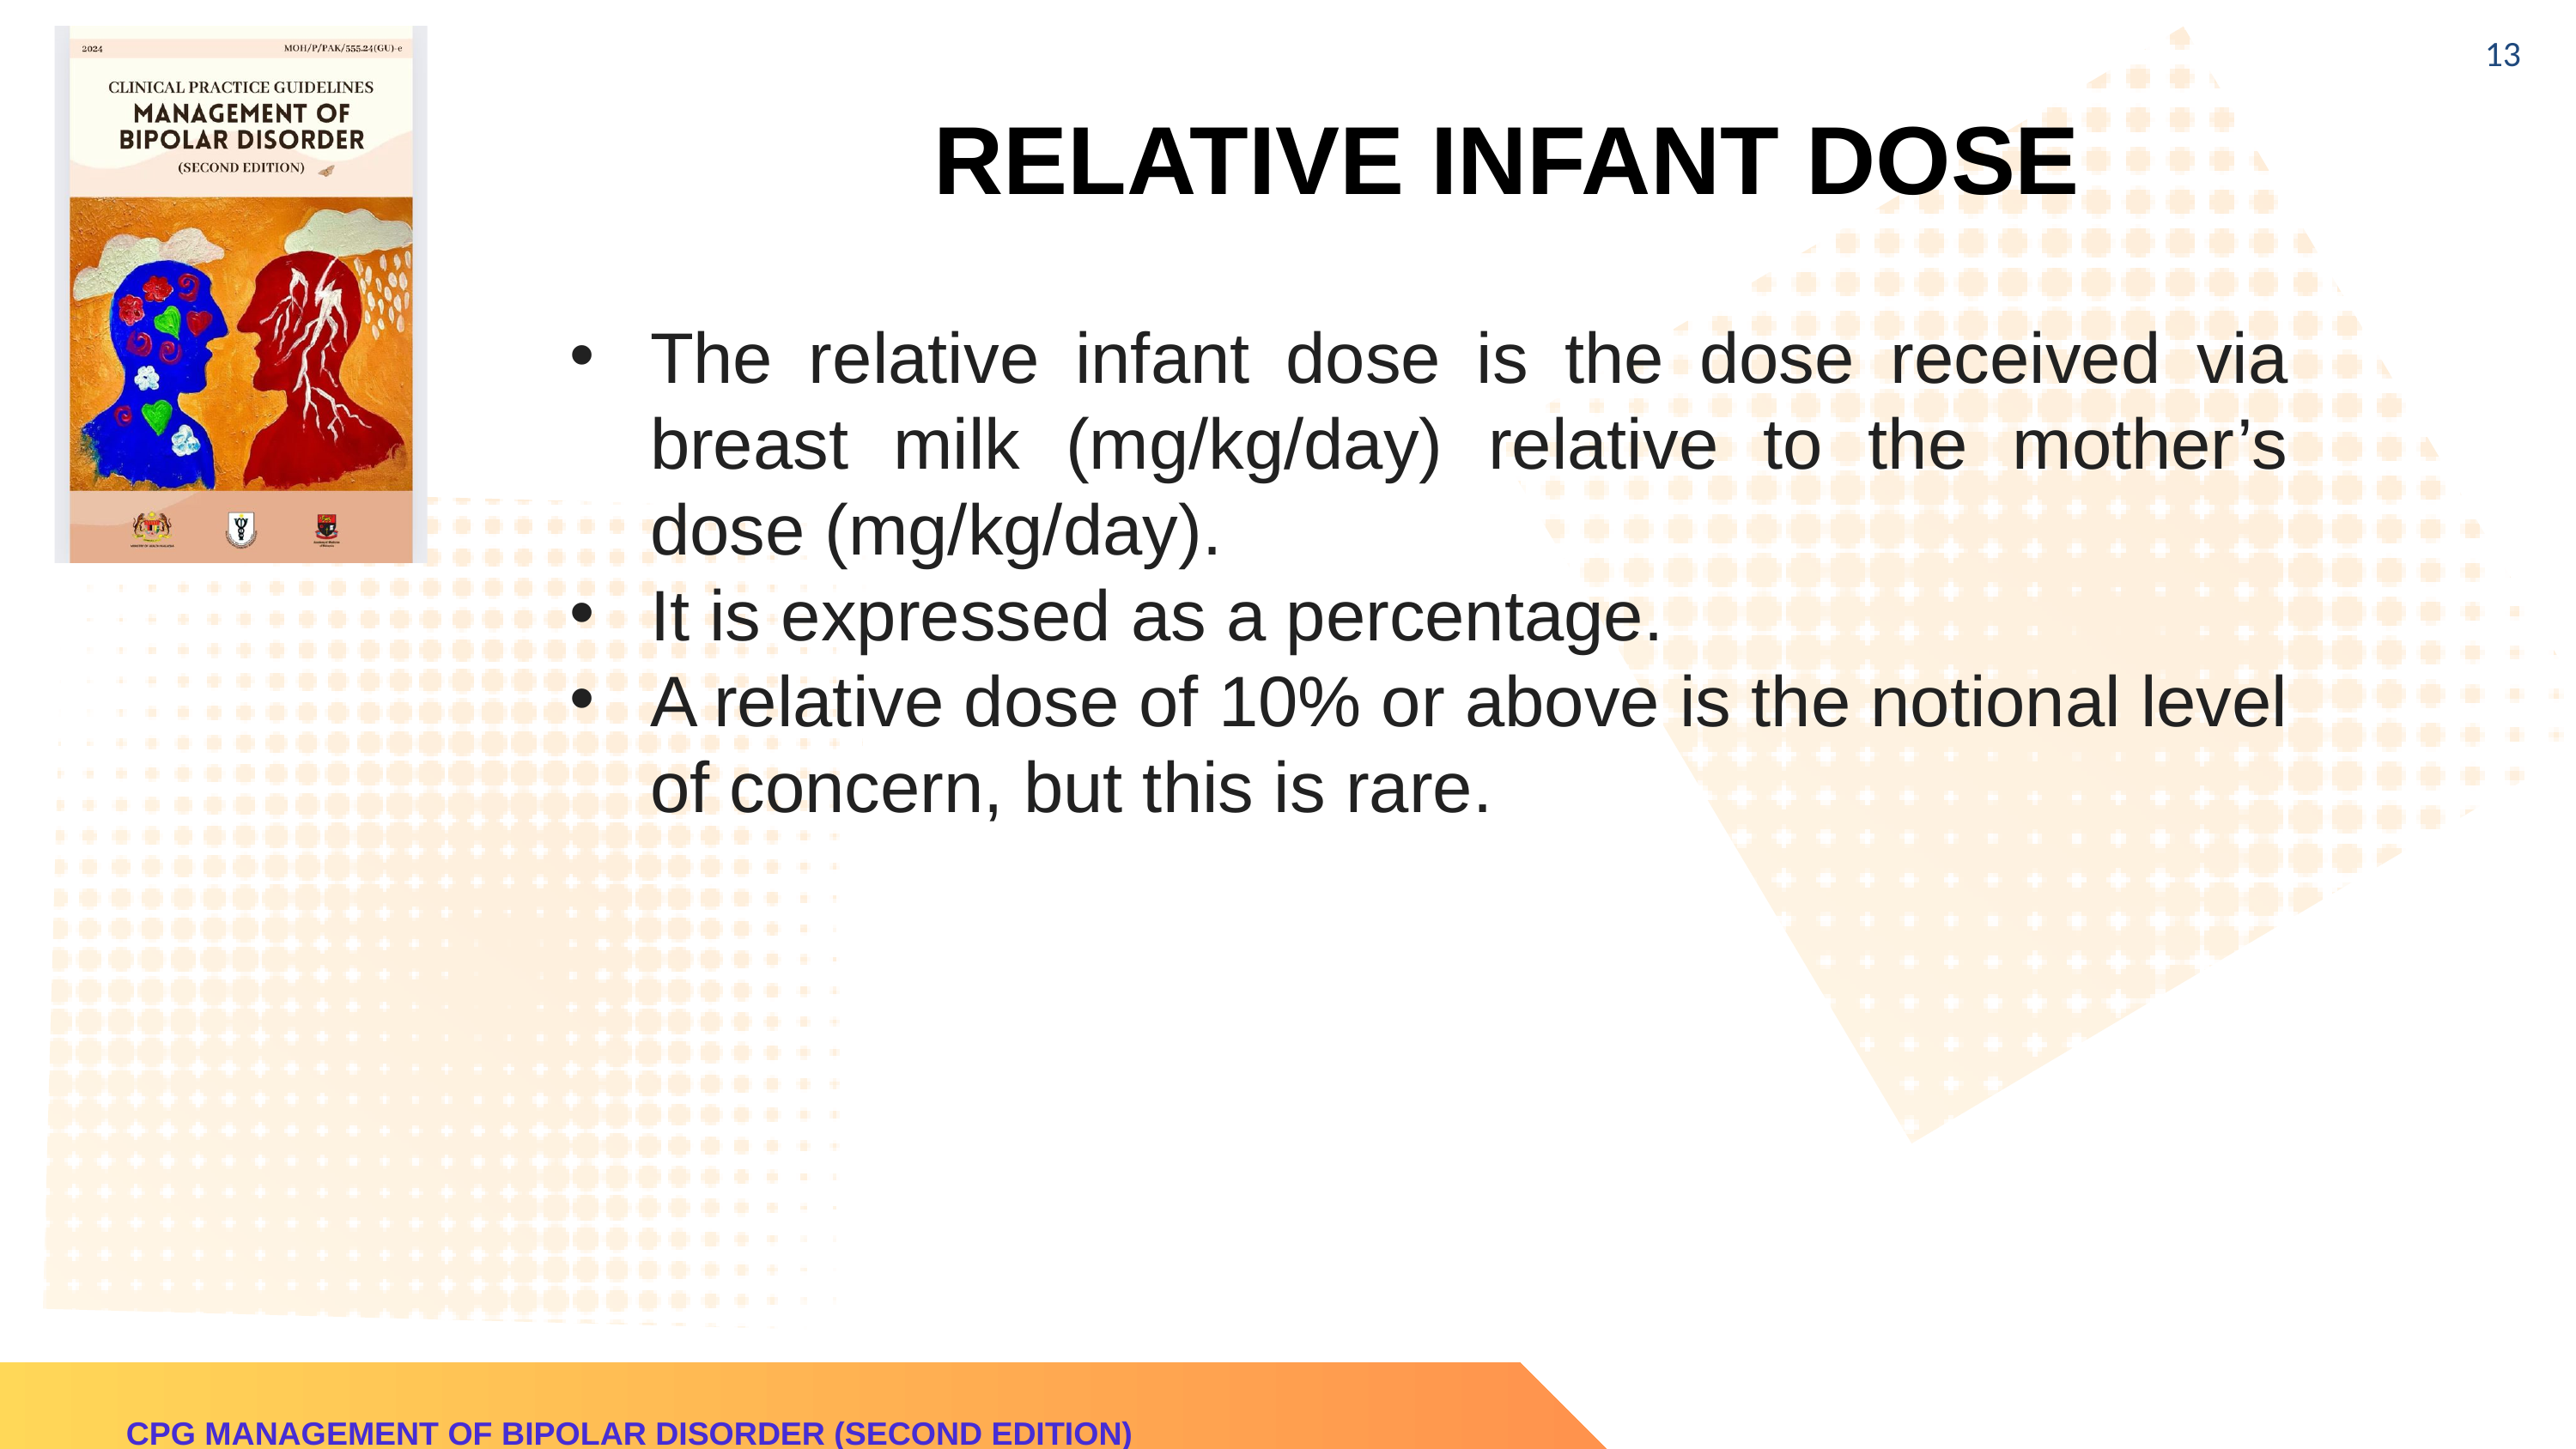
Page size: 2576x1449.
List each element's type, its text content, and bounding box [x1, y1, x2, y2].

text_box RELATIVE INFANT DOSE [474, 100, 2541, 222]
text_box [54, 26, 428, 563]
slide_number 13 [2233, 26, 2535, 78]
text_box [2060, 26, 2227, 100]
text_box The relative infant dose is the dose received via breast milk (mg/kg/day) relative to the mother’s dose (mg/kg/day). It is expressed as a percentage. A relative dose of 10% or above is the notional level of concern, but this is rare. [556, 305, 2302, 834]
text_box [43, 496, 860, 1331]
text_box [1714, 222, 2576, 1144]
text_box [0, 1361, 1648, 1449]
